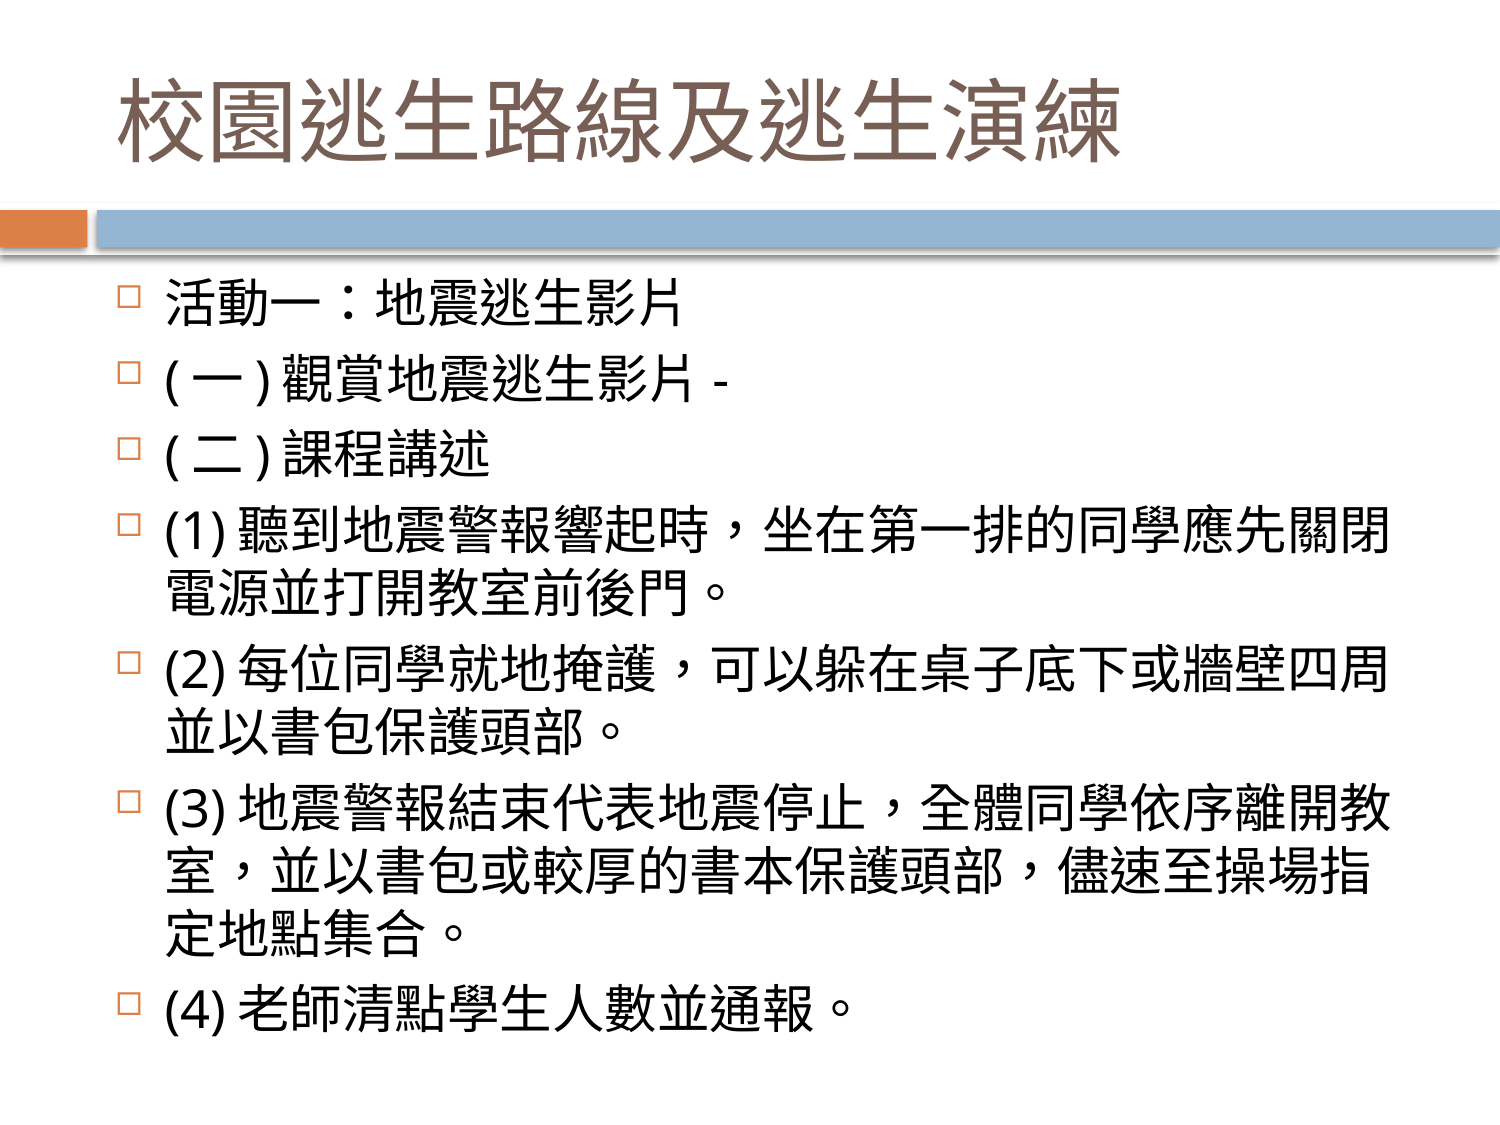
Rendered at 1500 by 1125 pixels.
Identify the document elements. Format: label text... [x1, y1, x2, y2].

title 校園逃生路線及逃生演練 [100, 37, 1438, 200]
list 活動一：地震逃生影片 (一)觀賞地震逃生影片- (二)課程講述 (1)聽到地震警報響起時，坐在第一排的同學應先關閉電源並打開教室前後門。 (2)每位同學就地掩護，可以躲在桌子底下或牆壁四周並以書包保護頭部。 (3)地震警報結束代表地震停止，全體同學依序離開教室，並以書包或較厚的書本保護頭部，儘速至操場指定地點集合。 (4)老師清點學生人數並通報。 [100, 262, 1438, 1055]
